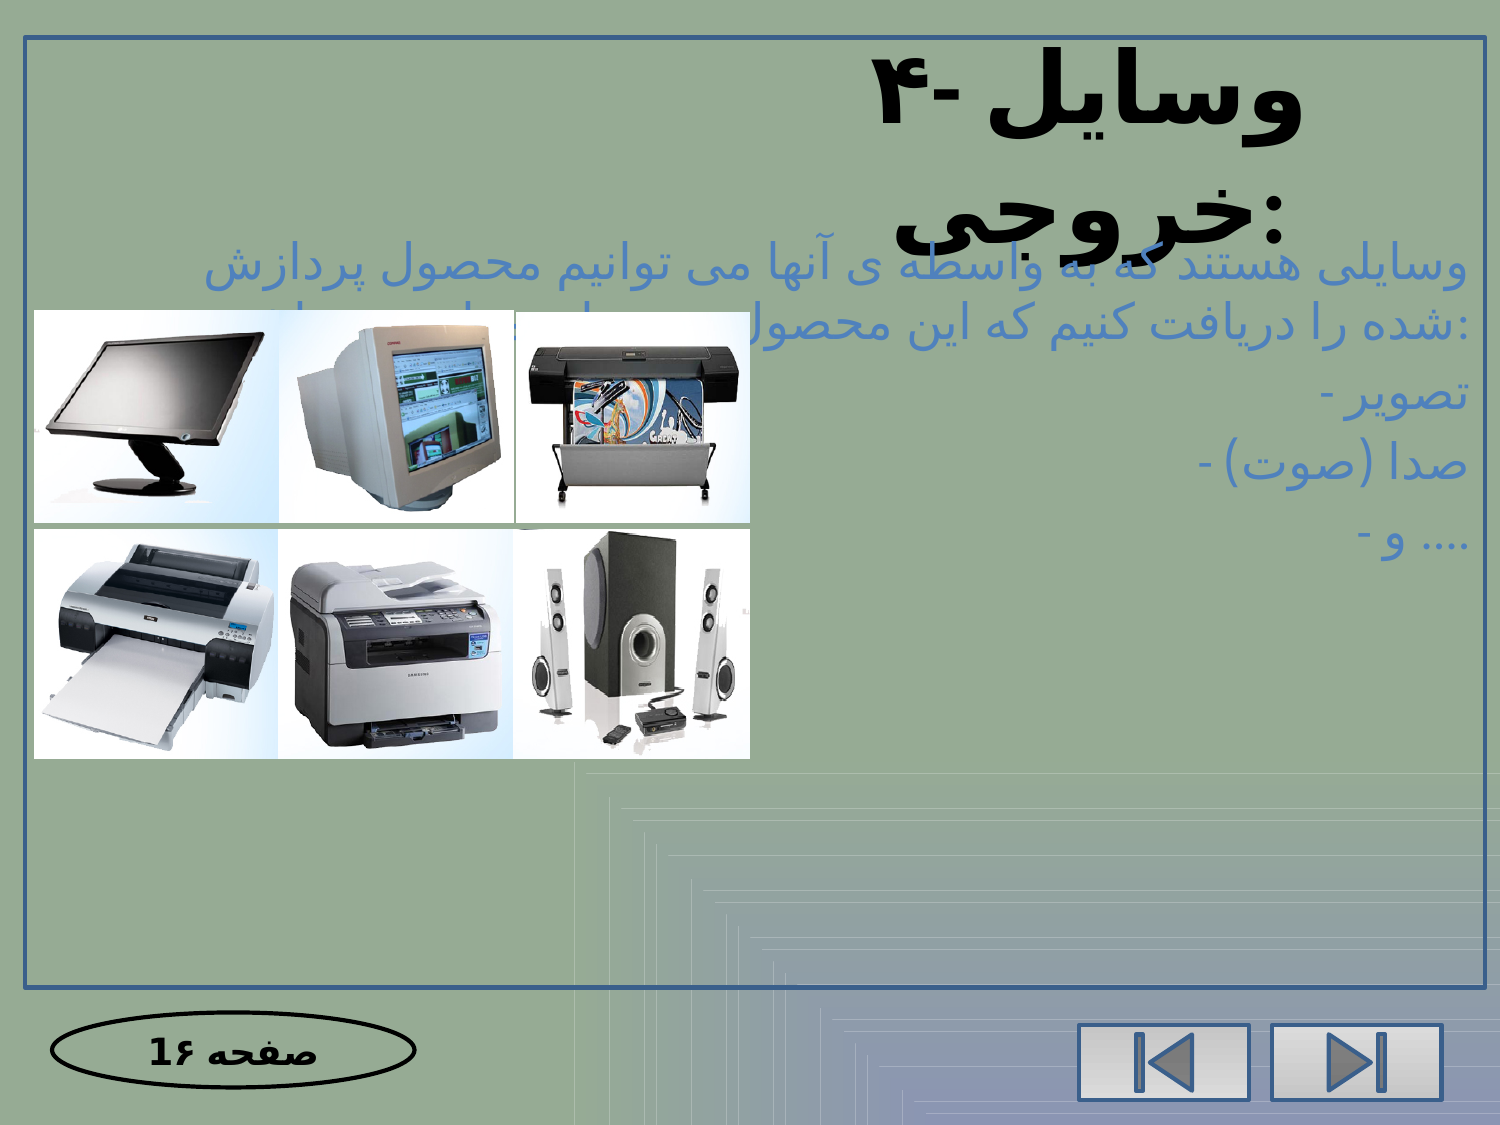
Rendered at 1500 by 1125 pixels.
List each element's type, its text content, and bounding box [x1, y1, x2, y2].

picture [34, 310, 514, 523]
picture [515, 312, 750, 523]
text_box ۴- وسایل خروجی: [724, 62, 1454, 222]
text_box وسایلی هستند که به واسطه ی آنها می توانیم محصول پردازش شده را دریافت کنیم که این محصول می تواند موارد زیر باشد: - تصویر - صدا (صوت) - و .... [78, 222, 1486, 705]
text_box [23, 35, 1487, 990]
text_box صفحه 1۶ [49, 1010, 417, 1090]
text_box [1270, 1023, 1444, 1102]
picture [34, 529, 750, 759]
text_box [1077, 1023, 1251, 1102]
